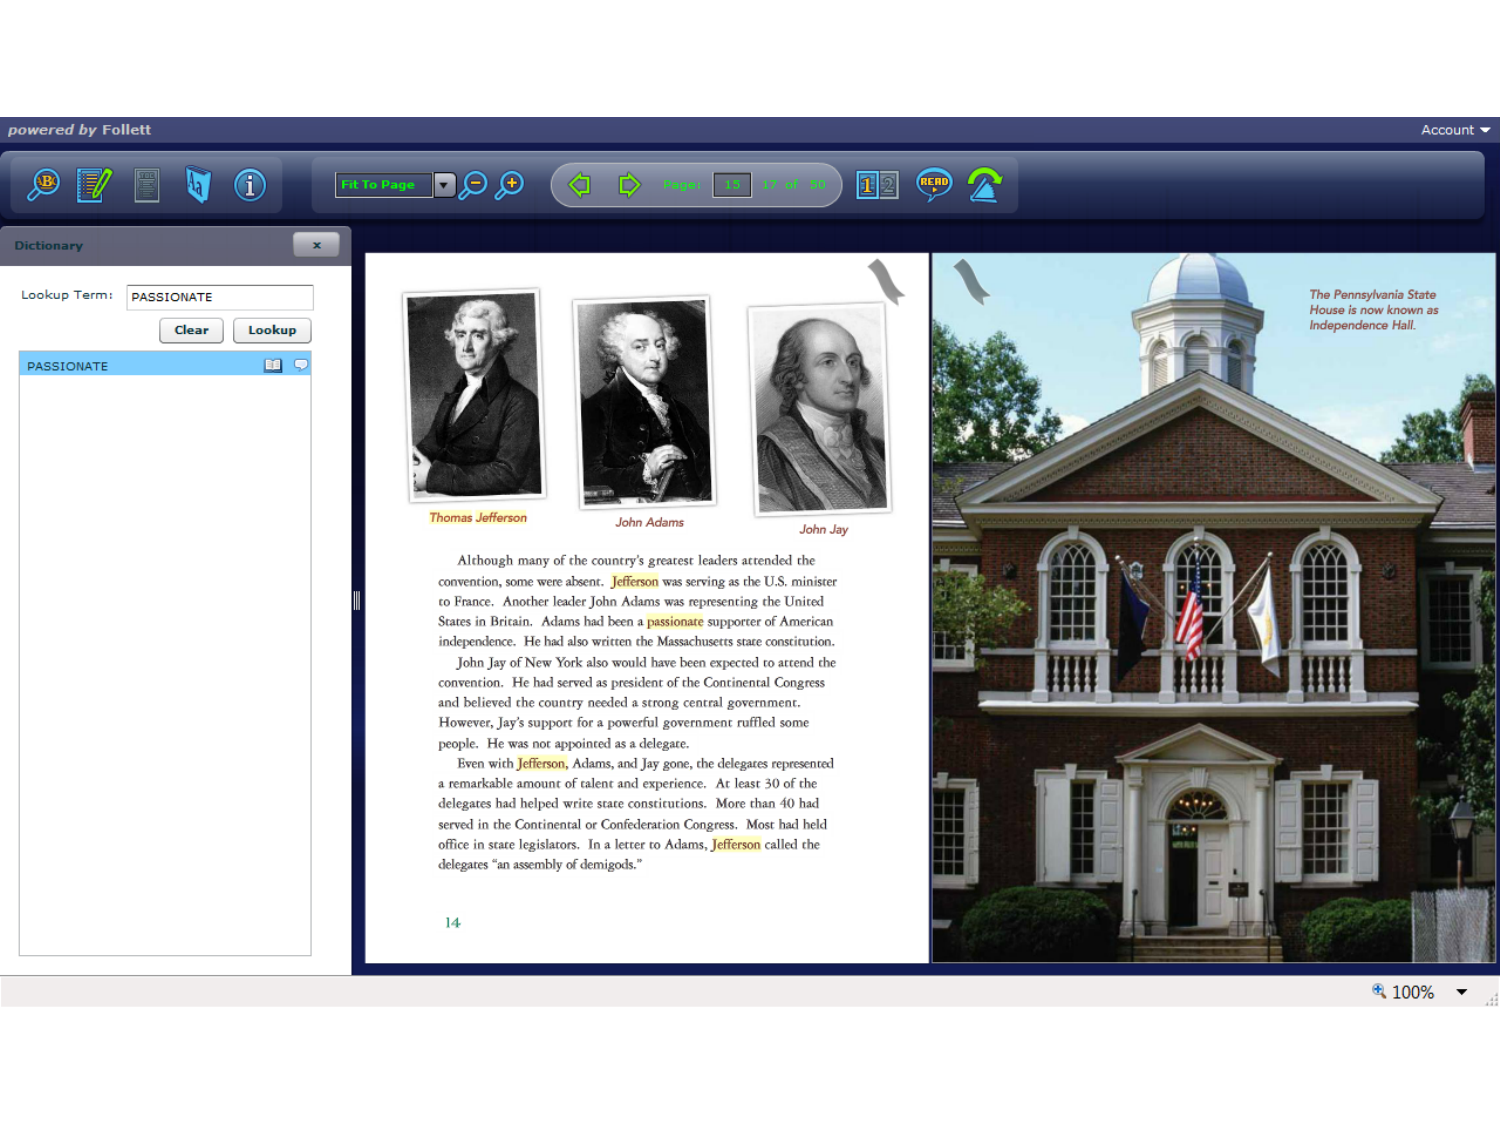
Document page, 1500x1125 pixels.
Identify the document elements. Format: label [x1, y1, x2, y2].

picture [0, 117, 1500, 1008]
